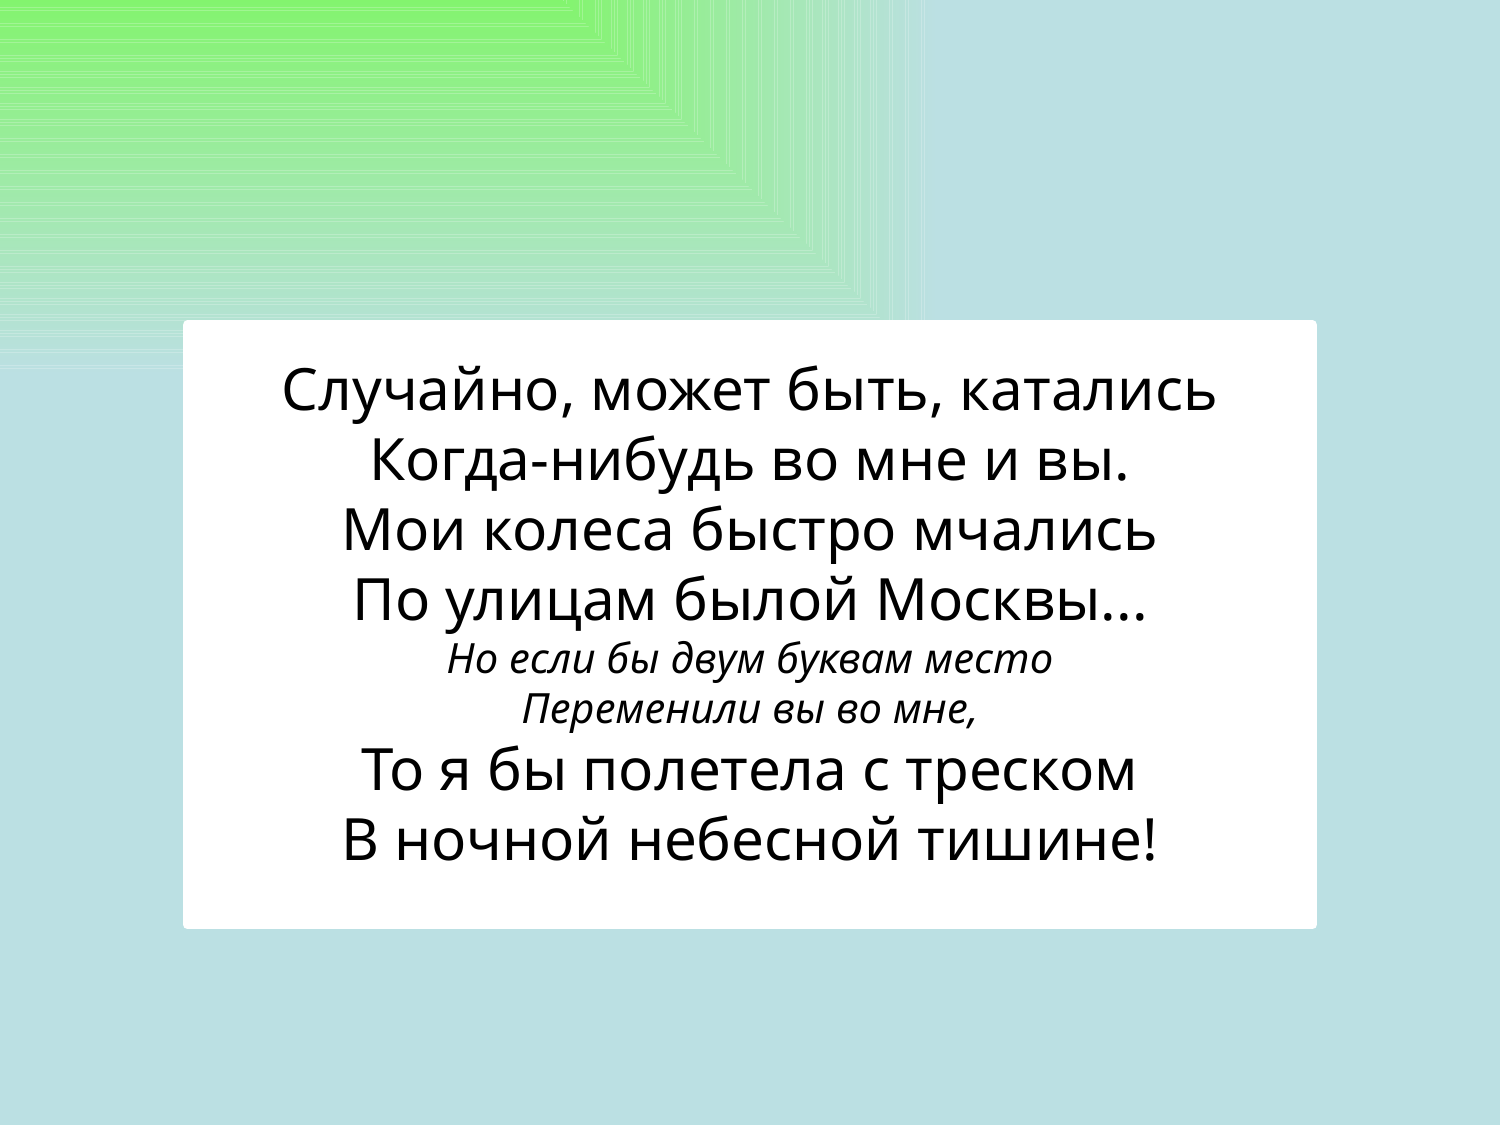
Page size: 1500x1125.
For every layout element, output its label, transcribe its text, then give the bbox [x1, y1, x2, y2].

text_box Случайно, может быть, катались Когда-нибудь во мне и вы. Мои колеса быстро мчались По улицам былой Москвы... Но если бы двум буквам место Переменили вы во мне, То я бы полетела с треском В ночной небесной тишине! [185, 323, 1314, 927]
